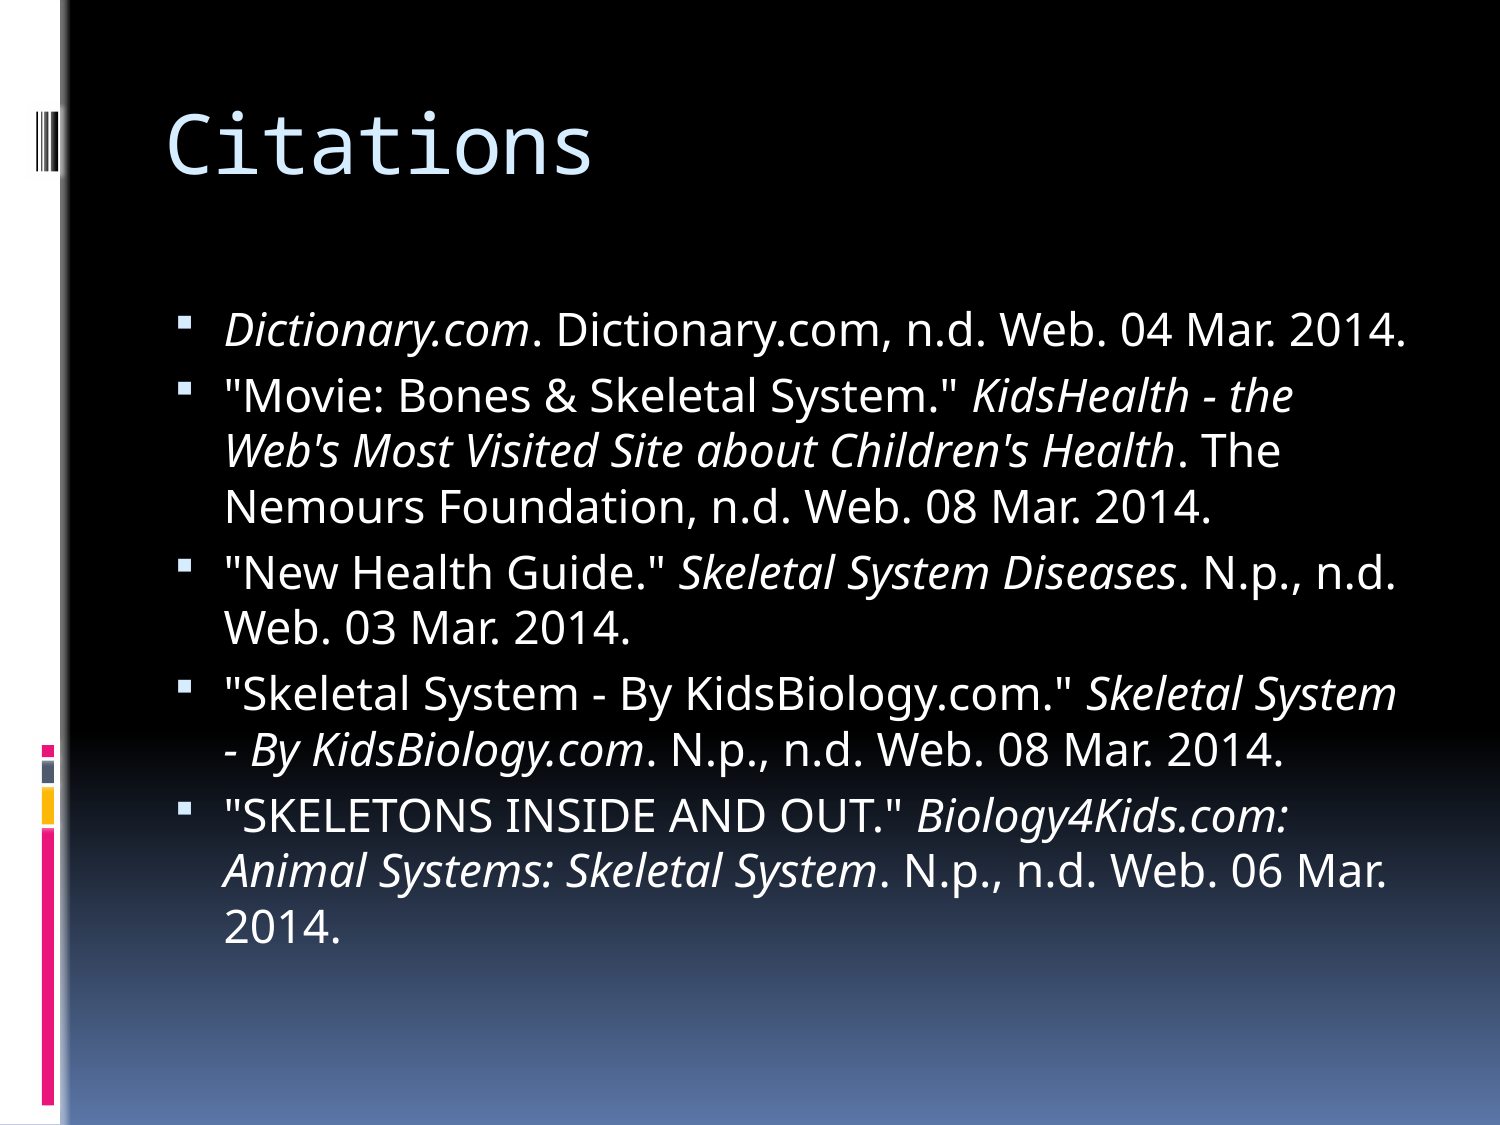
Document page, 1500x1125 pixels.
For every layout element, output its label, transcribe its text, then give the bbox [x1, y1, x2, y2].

title Citations [150, 83, 1425, 234]
list Dictionary.com. Dictionary.com, n.d. Web. 04 Mar. 2014. "Movie: Bones & Skeletal System." KidsHealth - the Web's Most Visited Site about Children's Health. The Nemours Foundation, n.d. Web. 08 Mar. 2014. "New Health Guide." Skeletal System Diseases. N.p., n.d. Web. 03 Mar. 2014. "Skeletal System - By KidsBiology.com." Skeletal System - By KidsBiology.com. N.p., n.d. Web. 08 Mar. 2014. "SKELETONS INSIDE AND OUT." Biology4Kids.com: Animal Systems: Skeletal System. N.p., n.d. Web. 06 Mar. 2014. [150, 292, 1425, 1043]
